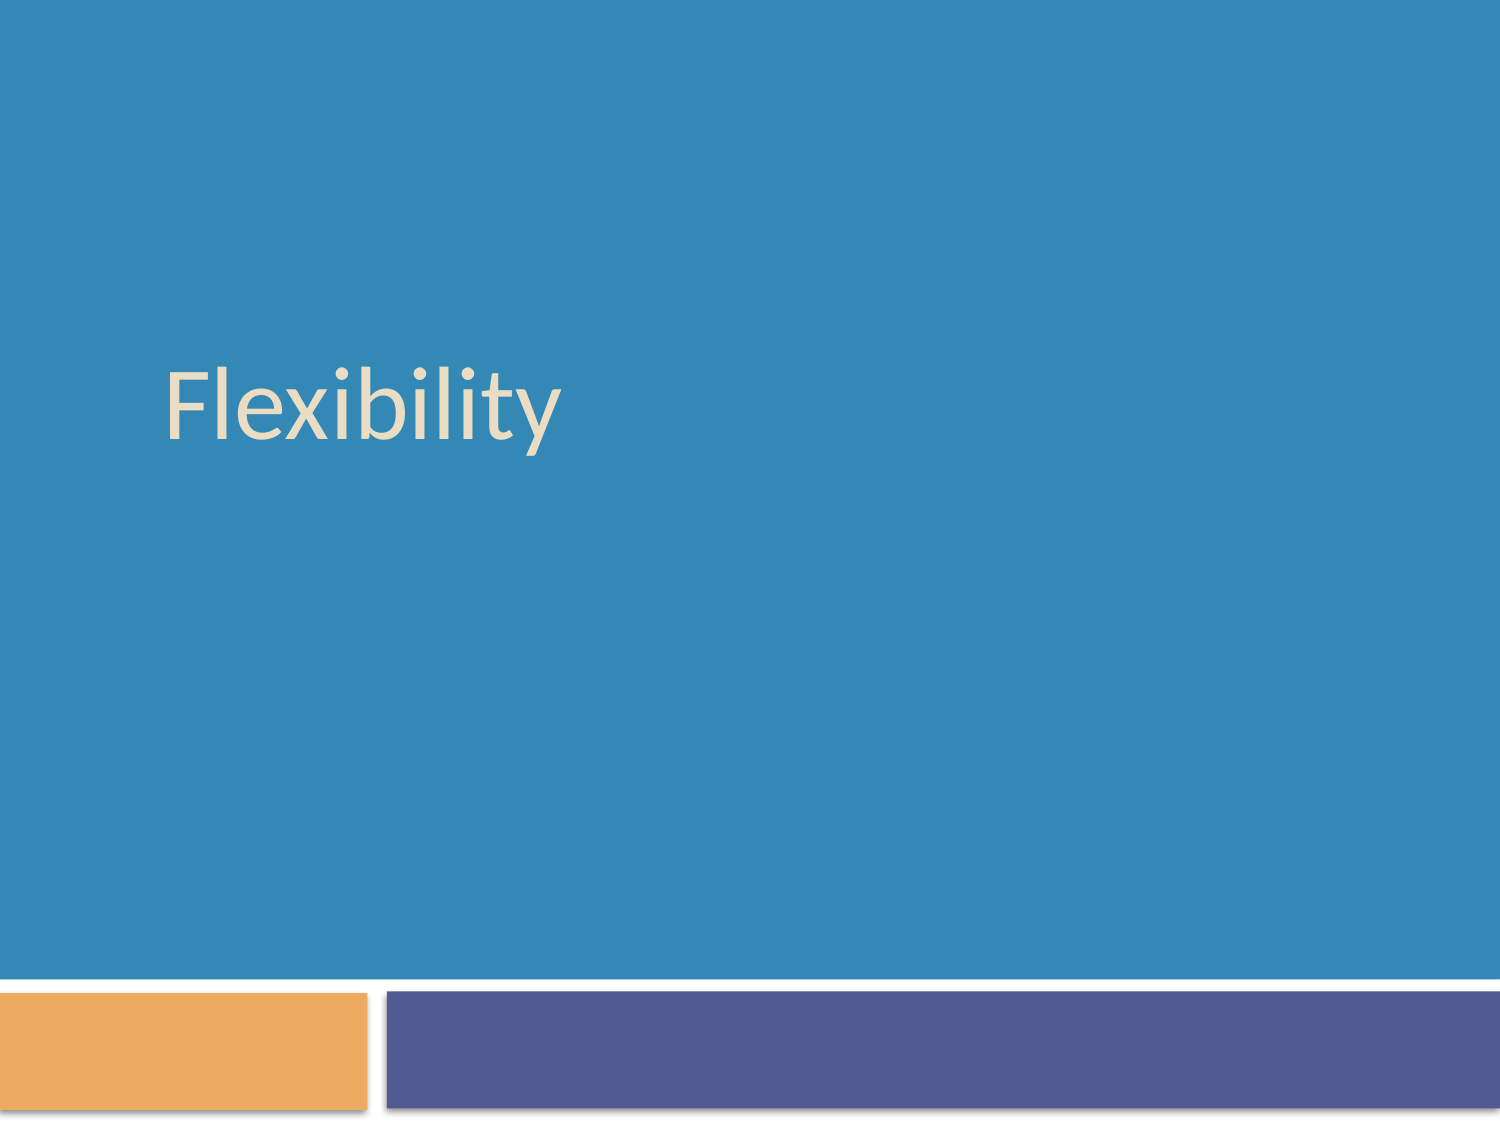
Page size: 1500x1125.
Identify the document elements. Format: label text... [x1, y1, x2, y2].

title Flexibility [148, 247, 1489, 548]
